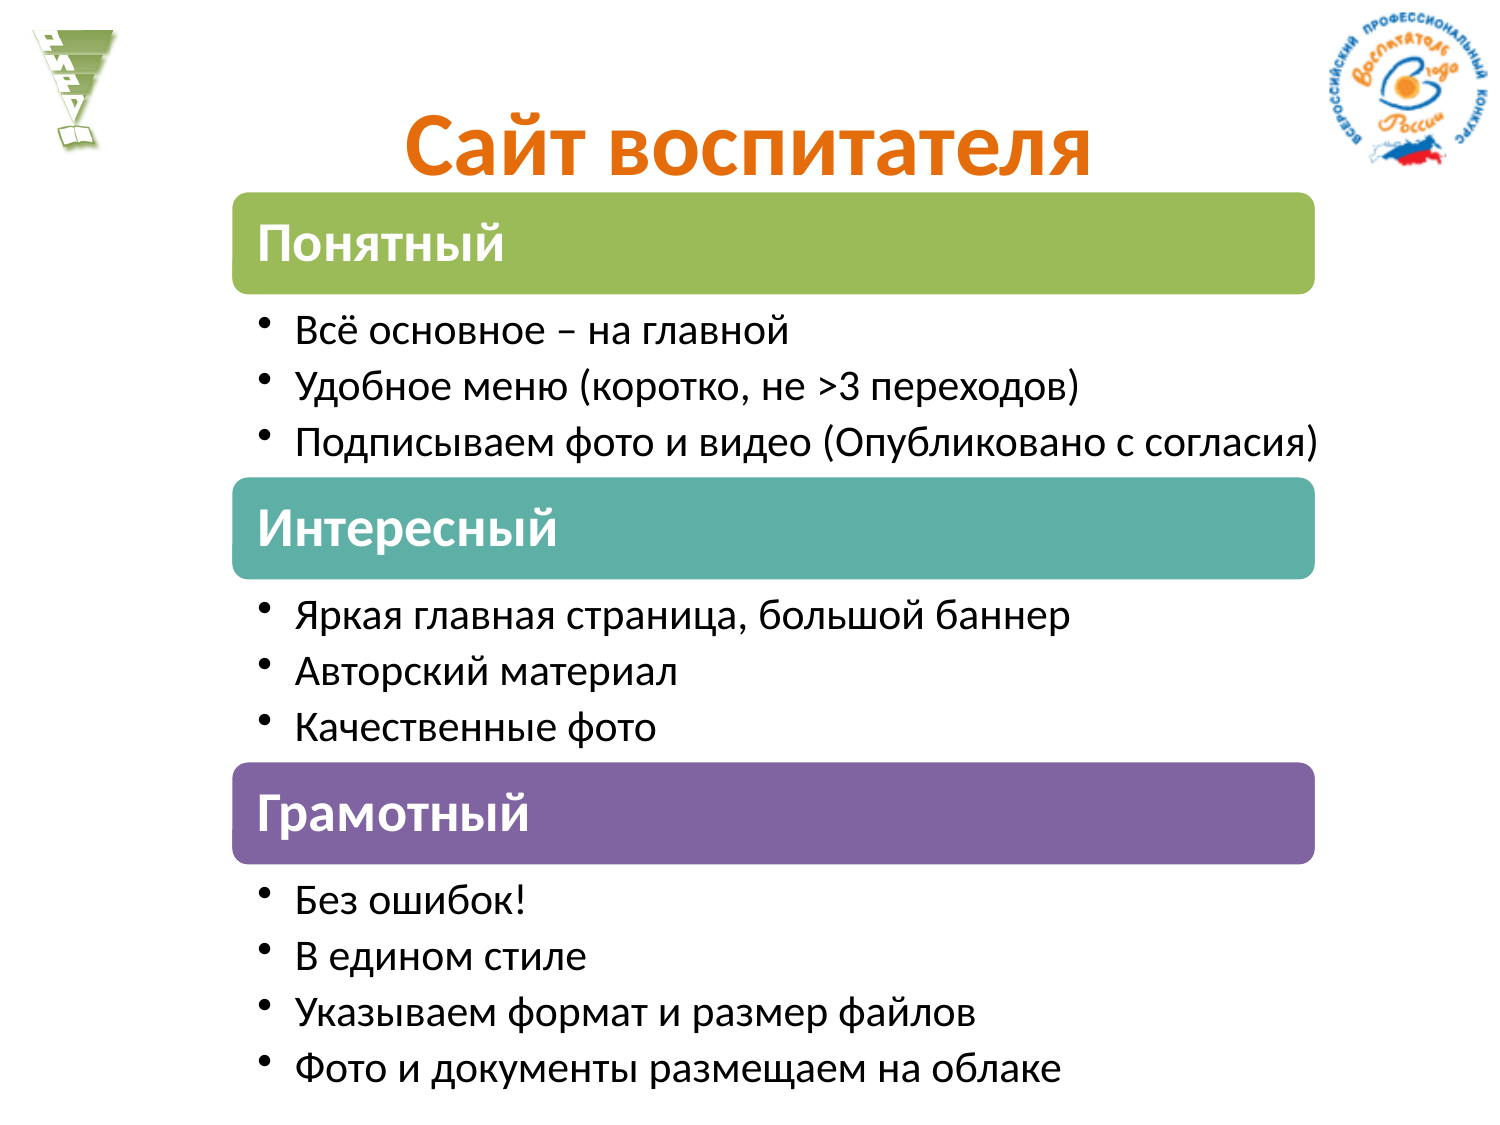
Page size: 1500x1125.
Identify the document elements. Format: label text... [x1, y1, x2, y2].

picture [3, 18, 147, 161]
picture [1316, 0, 1500, 180]
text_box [218, 179, 1448, 1125]
title Сайт воспитателя [75, 45, 1311, 233]
